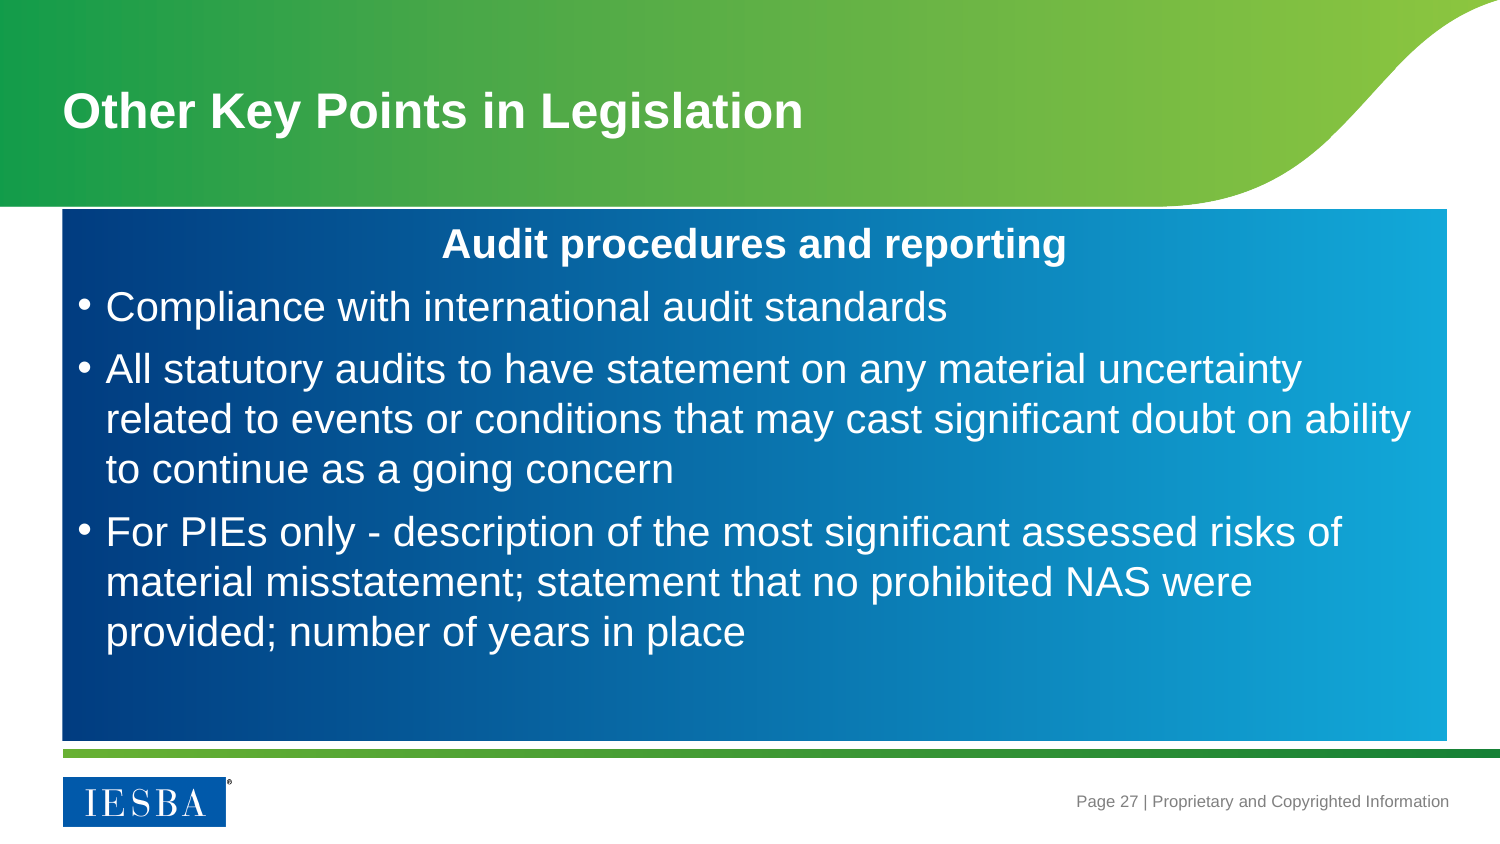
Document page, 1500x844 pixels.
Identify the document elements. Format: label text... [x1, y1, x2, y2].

picture [0, 0, 1500, 207]
text_box Audit procedures and reporting Compliance with international audit standards All statutory audits to have statement on any material uncertainty related to events or conditions that may cast significant doubt on ability to continue as a going concern For PIEs only - description of the most significant assessed risks of material misstatement; statement that no prohibited NAS were provided; number of years in place [62, 209, 1447, 741]
title Other Key Points in Legislation [62, 75, 1300, 142]
picture [63, 777, 232, 827]
